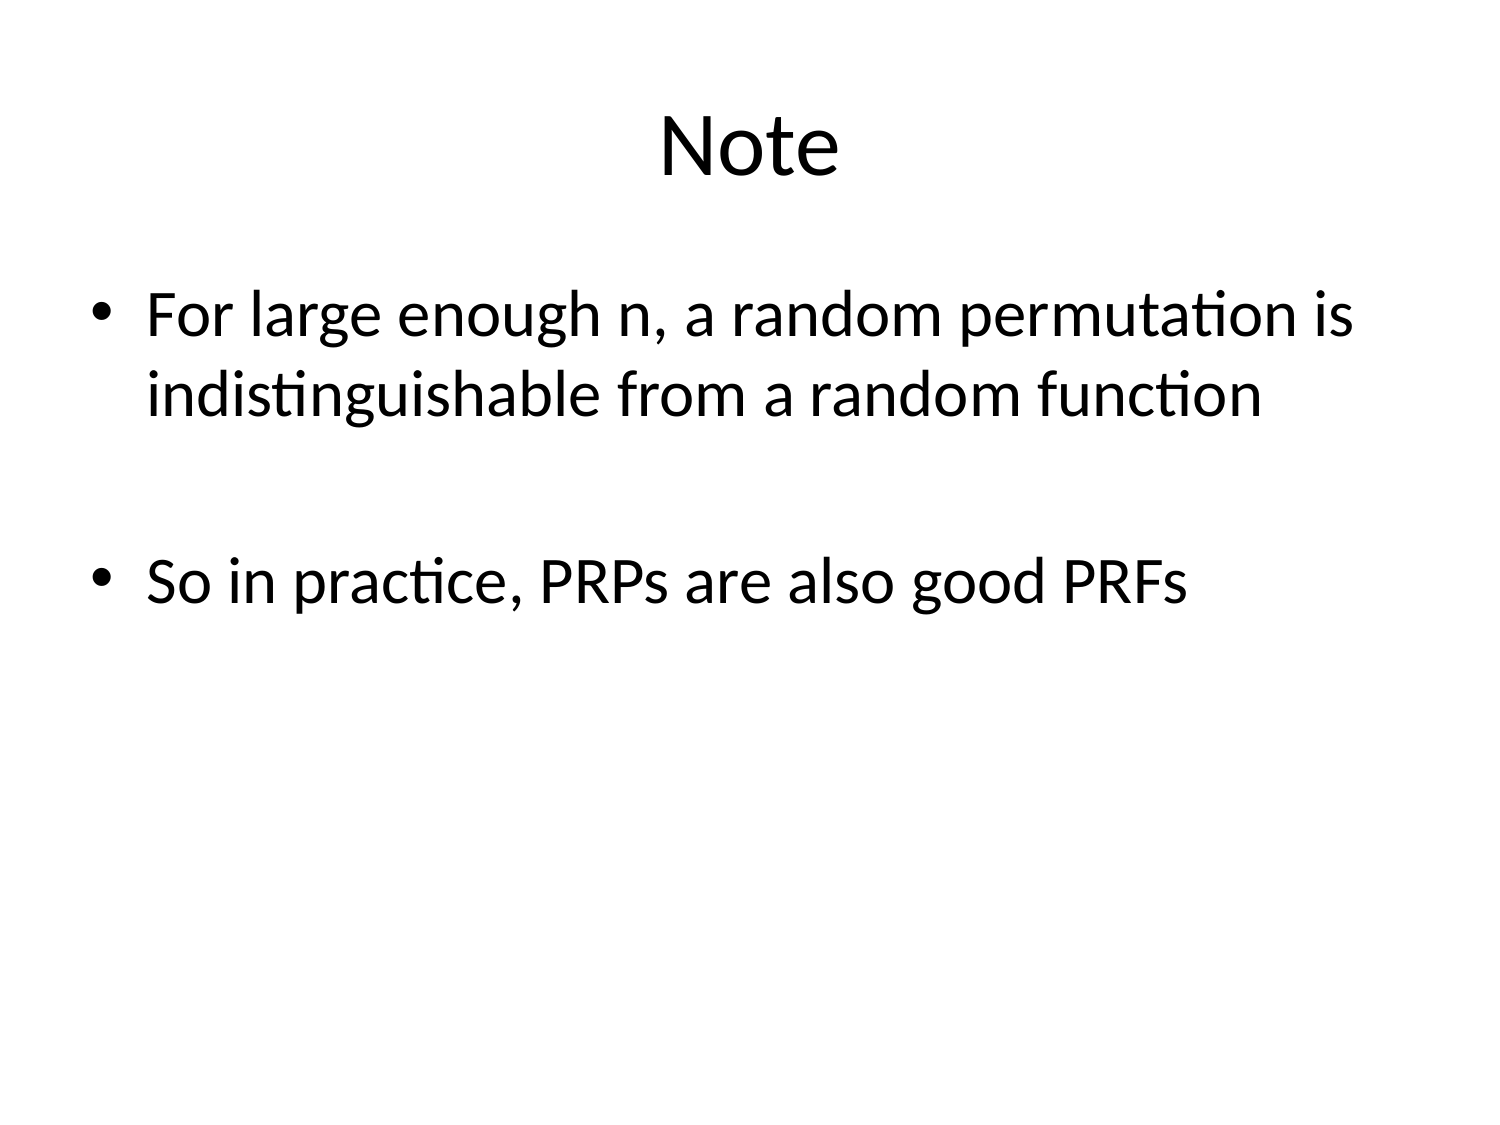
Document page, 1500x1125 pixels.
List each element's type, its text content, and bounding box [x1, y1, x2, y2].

list For large enough n, a random permutation is indistinguishable from a random function So in practice, PRPs are also good PRFs [75, 262, 1425, 1005]
title Note [75, 45, 1425, 233]
